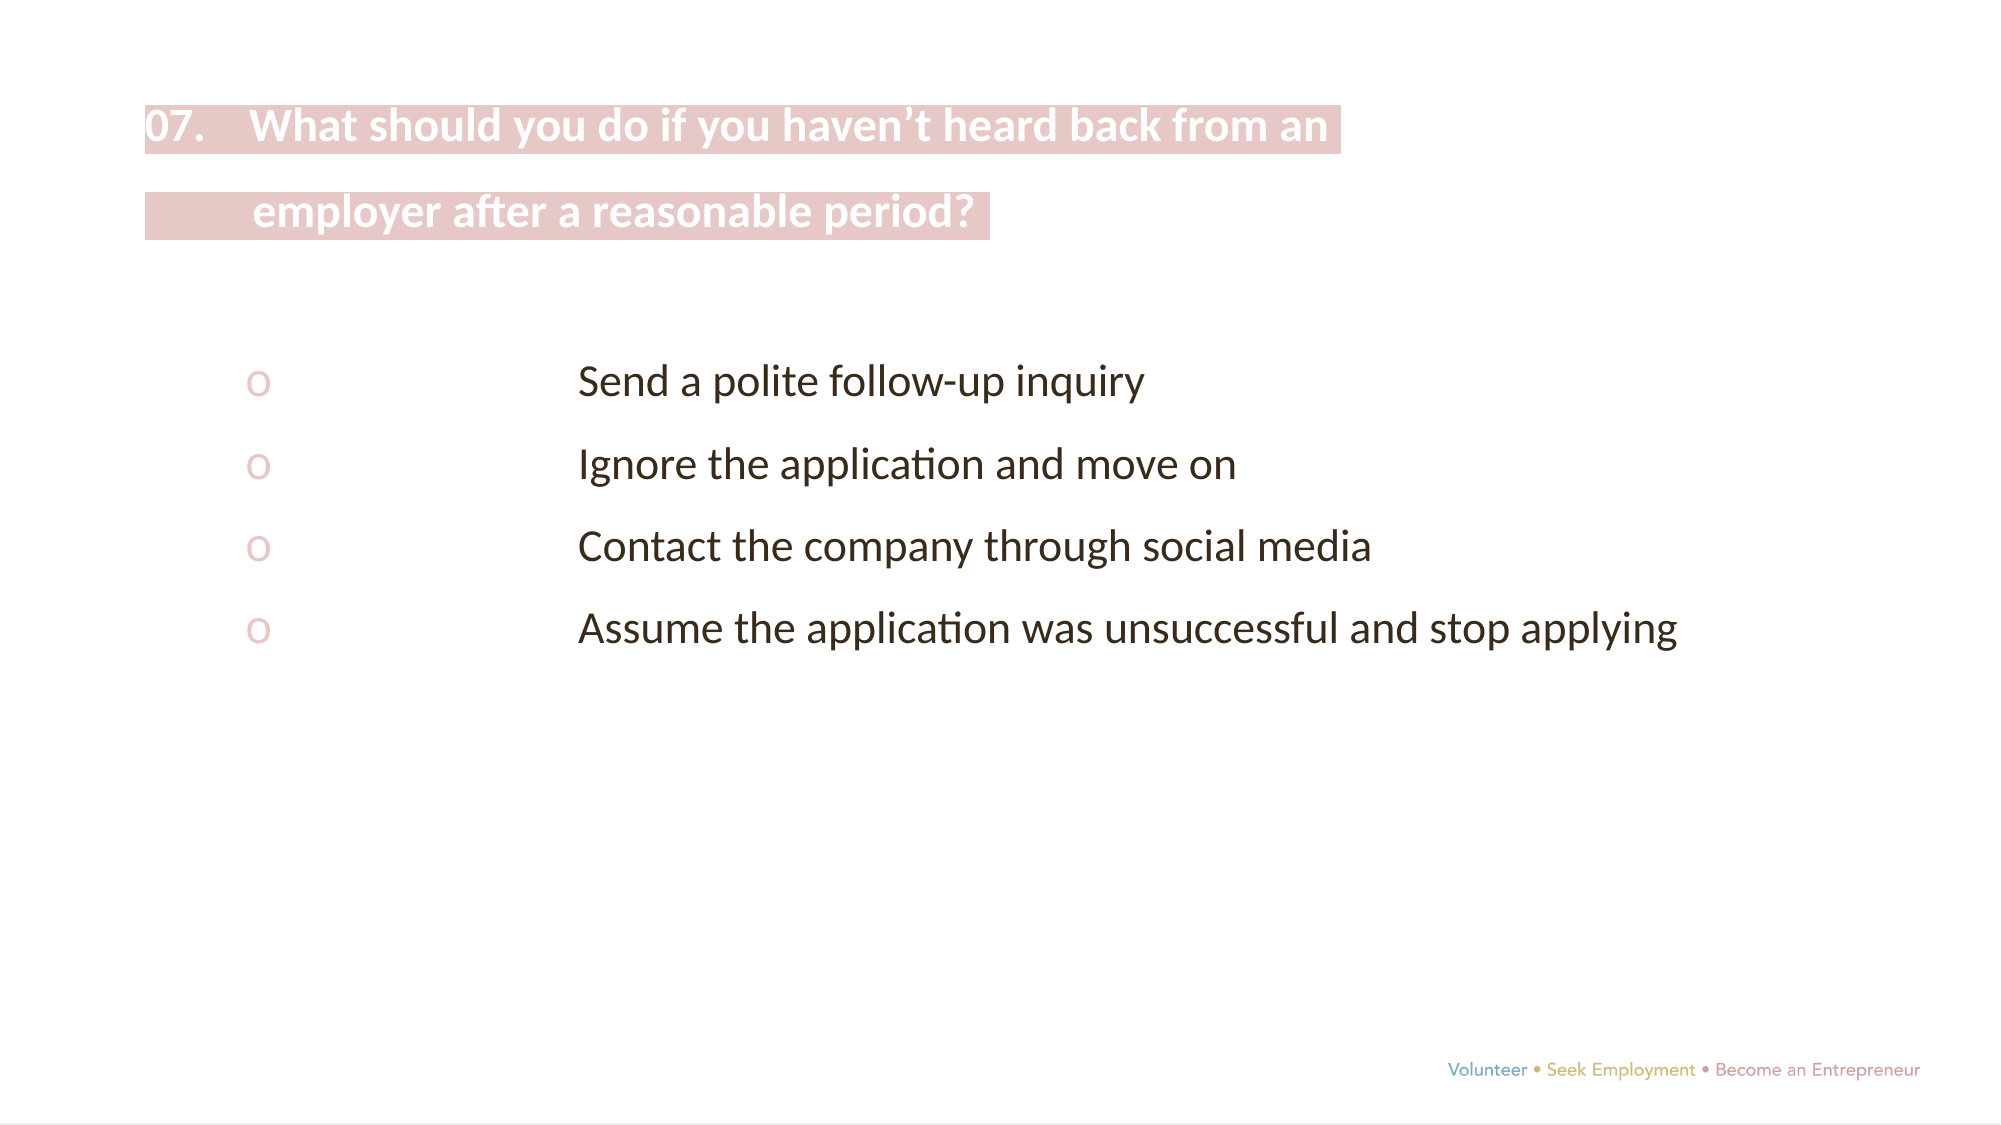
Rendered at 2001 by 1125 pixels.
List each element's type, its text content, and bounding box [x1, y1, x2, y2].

text_box 07. What should you do if you haven’t heard back from an employer after a reasonable period?. o Send a polite follow-up inquiry o Ignore the application and move on o Contact the company through social media o Assume the application was unsuccessful and stop applying [0, 57, 1830, 908]
picture [1418, 1046, 1971, 1103]
